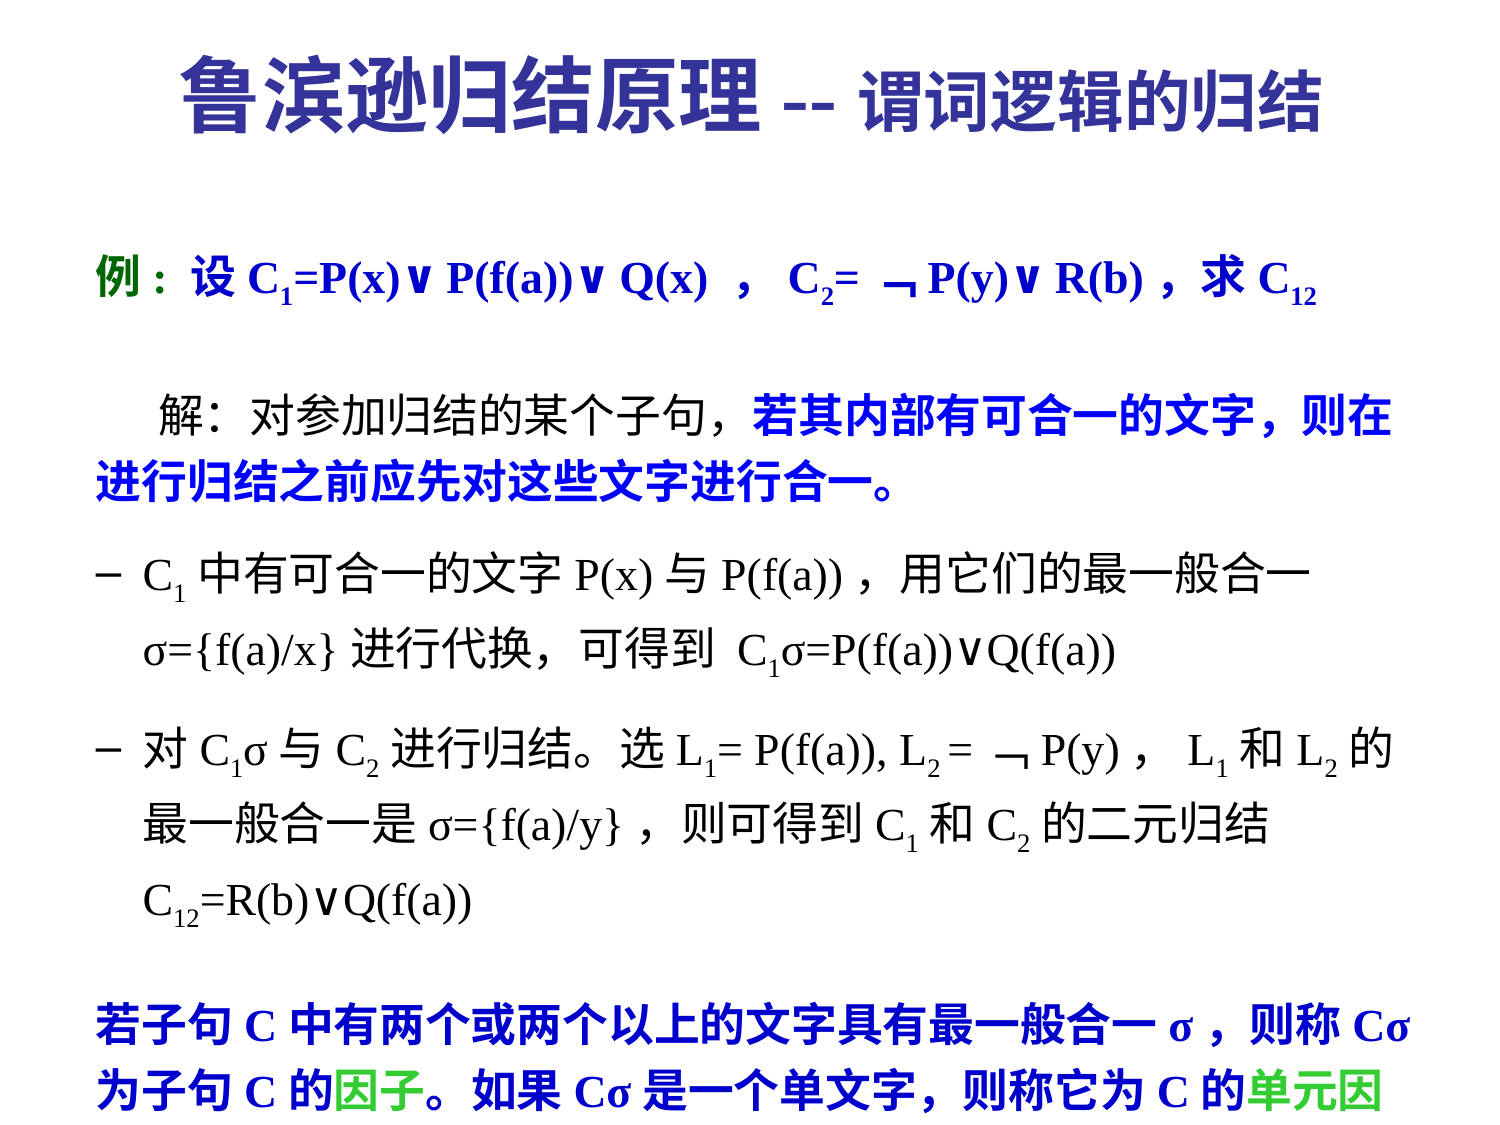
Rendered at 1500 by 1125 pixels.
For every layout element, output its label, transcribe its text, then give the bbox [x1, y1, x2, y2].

text_box 鲁滨逊归结原理--谓词逻辑的归结 [76, 19, 1427, 168]
list 例: 设C1=P(x)∨P(f(a))∨Q(x) ，C2=﹁P(y)∨R(b)，求C12 解：对参加归结的某个子句，若其内部有可合一的文字，则在进行归结之前应先对这些文字进行合一。 C1中有可合一的文字P(x)与P(f(a))，用它们的最一般合一σ={f(a)/x}进行代换，可得到 C1σ=P(f(a))∨Q(f(a)) 对C1σ与C2进行归结。选L1= P(f(a)), L2 =﹁P(y)，L1和L2的最一般合一是σ={f(a)/y}，则可得到C1和C2的二元归结 C12=R(b)∨Q(f(a)) 若子句C中有两个或两个以上的文字具有最一般合一σ，则称Cσ为子句C的因子。如果Cσ是一个单文字，则称它为C的单元因子。 [5, 243, 1447, 1024]
